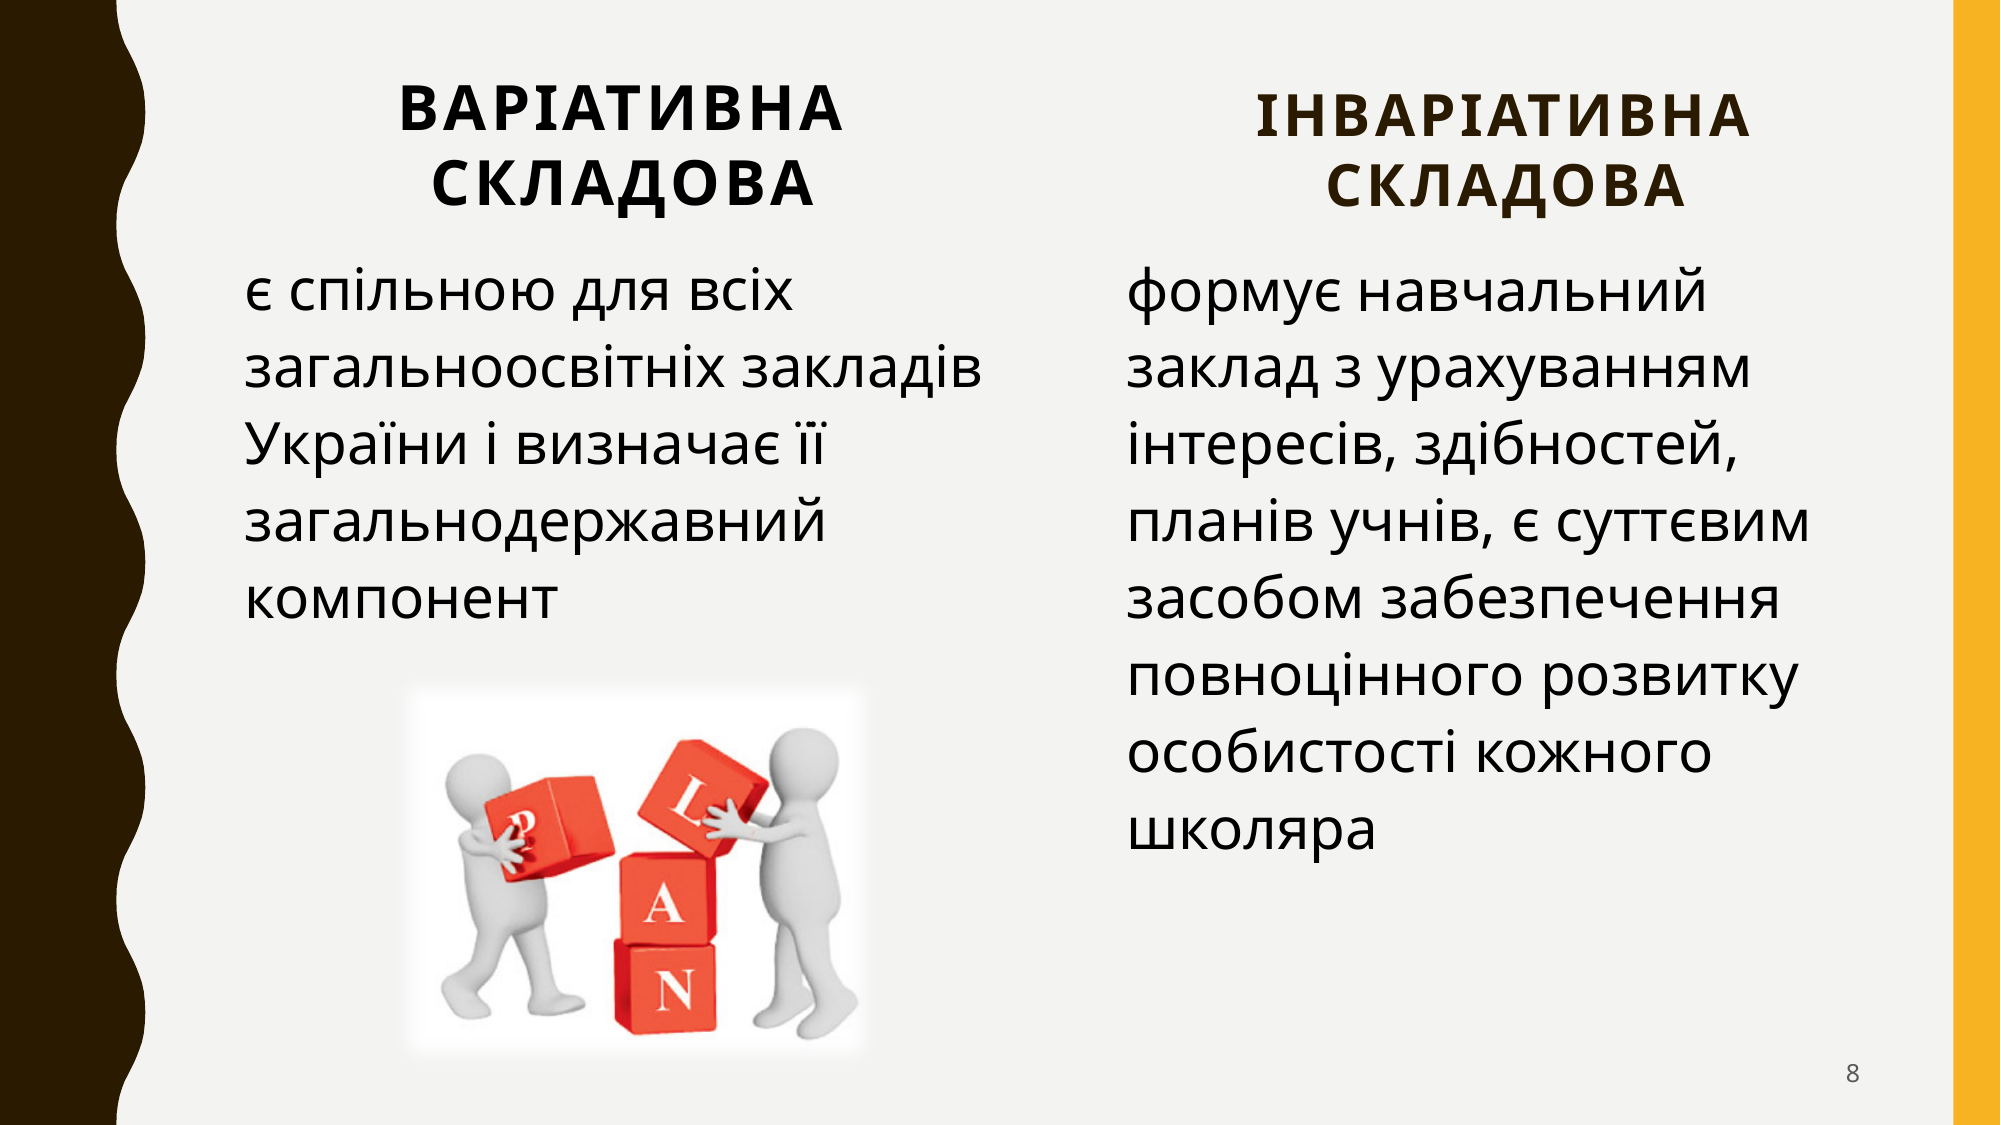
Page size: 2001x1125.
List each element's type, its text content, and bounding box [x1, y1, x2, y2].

list формує навчальний заклад з урахуванням інтересів, здібностей, планів учнів, є суттєвим засобом забезпечення повноцінного розвитку особистості кожного школяра [1111, 238, 1900, 824]
list є спільною для всіх загальноосвітніх закладів України і визначає її загальнодержавний компонент [229, 238, 1018, 730]
list Варіативна складова [228, 34, 1017, 226]
picture [390, 669, 882, 1072]
list Інваріативна складова [1111, 57, 1900, 226]
slide_number 8 [1412, 1045, 1875, 1103]
